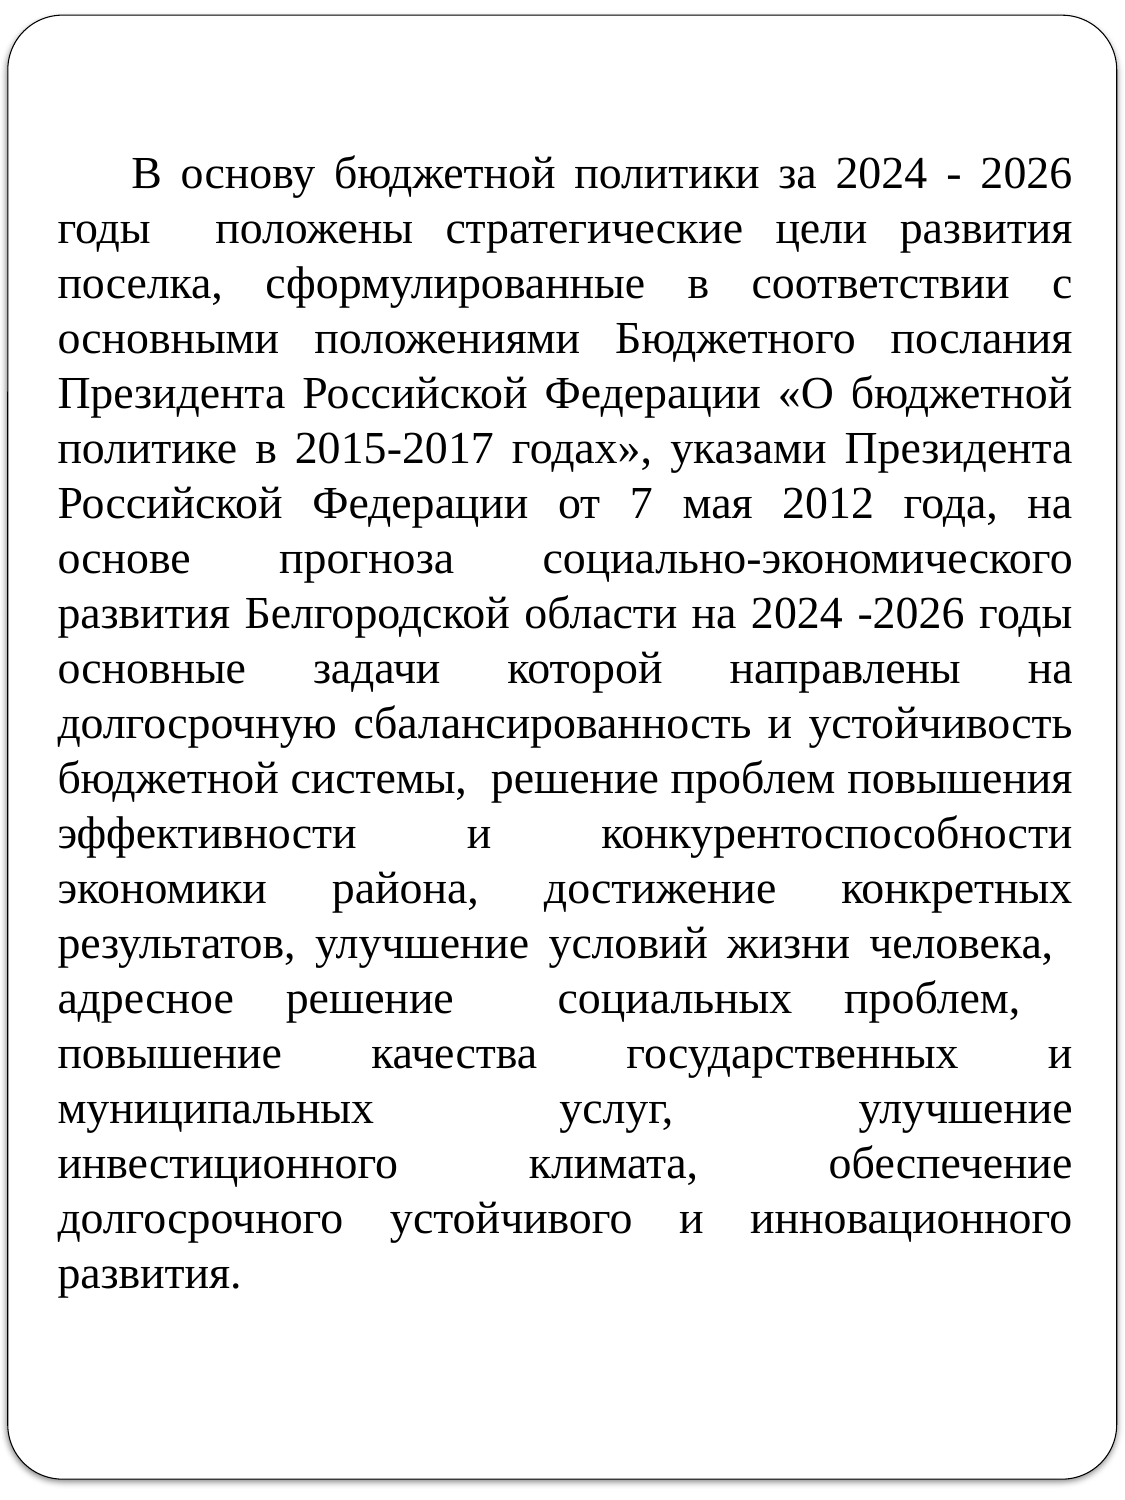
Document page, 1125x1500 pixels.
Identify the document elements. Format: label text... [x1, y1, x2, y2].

text_box В основу бюджетной политики за 2024 - 2026 годы положены стратегические цели развития поселка, сформулированные в соответствии с основными положениями Бюджетного послания Президента Российской Федерации «О бюджетной политике в 2015-2017 годах», указами Президента Российской Федерации от 7 мая 2012 года, на основе прогноза социально-экономического развития Белгородской области на 2024 -2026 годы основные задачи которой направлены на долгосрочную сбалансированность и устойчивость бюджетной системы, решение проблем повышения эффективности и конкурентоспособности экономики района, достижение конкретных результатов, улучшение условий жизни человека, адресное решение социальных проблем, повышение качества государственных и муниципальных услуг, улучшение инвестиционного климата, обеспечение долгосрочного устойчивого и инновационного развития. [42, 135, 1089, 1360]
